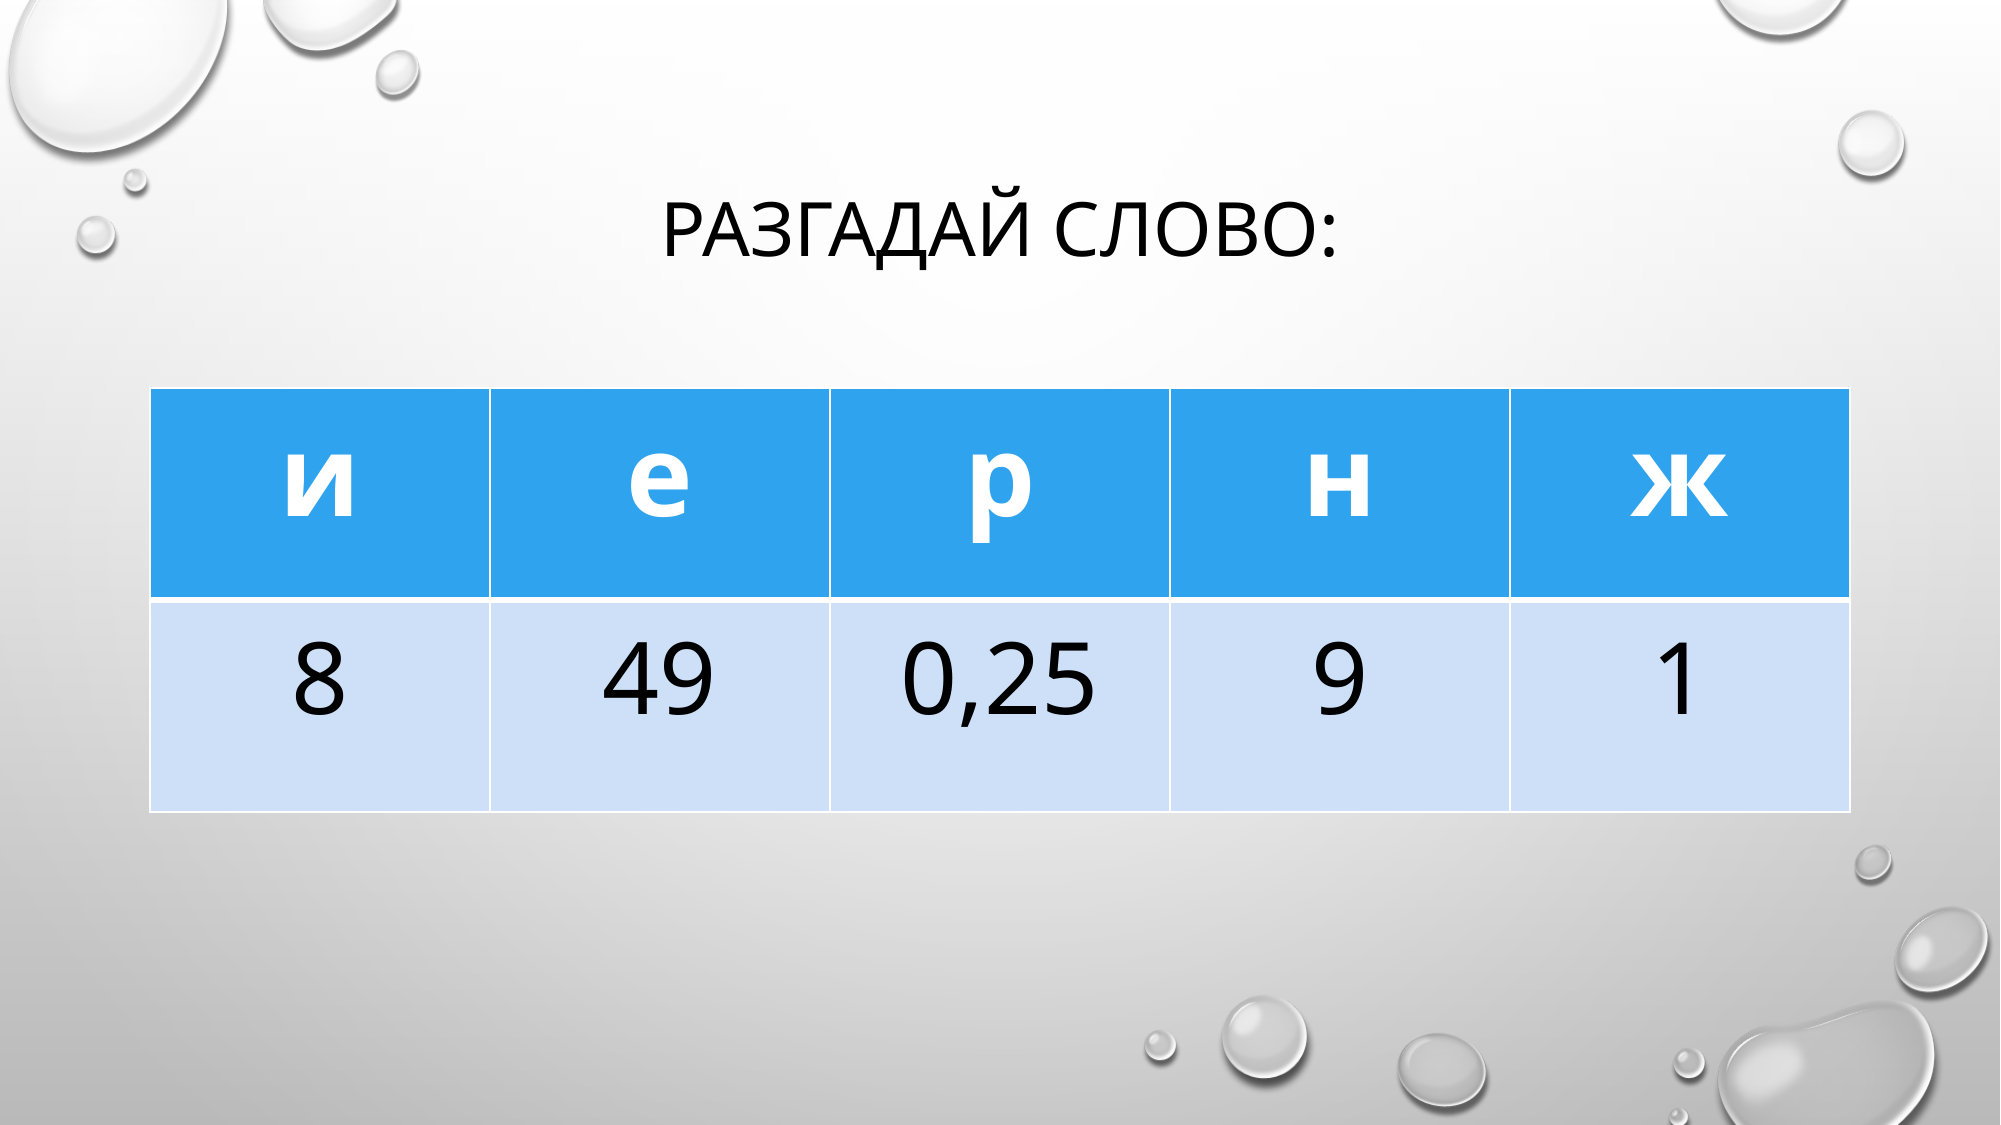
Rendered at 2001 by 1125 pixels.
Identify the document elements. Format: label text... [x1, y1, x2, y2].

title Разгадай слово: [149, 101, 1851, 364]
table_header ж [1511, 389, 1849, 597]
table_header н [1171, 389, 1509, 597]
table_cell 8 [151, 603, 489, 811]
table_header и [151, 389, 489, 597]
table_cell 49 [491, 603, 829, 811]
table_cell 0,25 [831, 603, 1169, 811]
table_cell 9 [1171, 603, 1509, 811]
picture [0, 0, 2000, 1125]
table_header е [491, 389, 829, 597]
table_cell 1 [1511, 603, 1849, 811]
table_header р [831, 389, 1169, 597]
